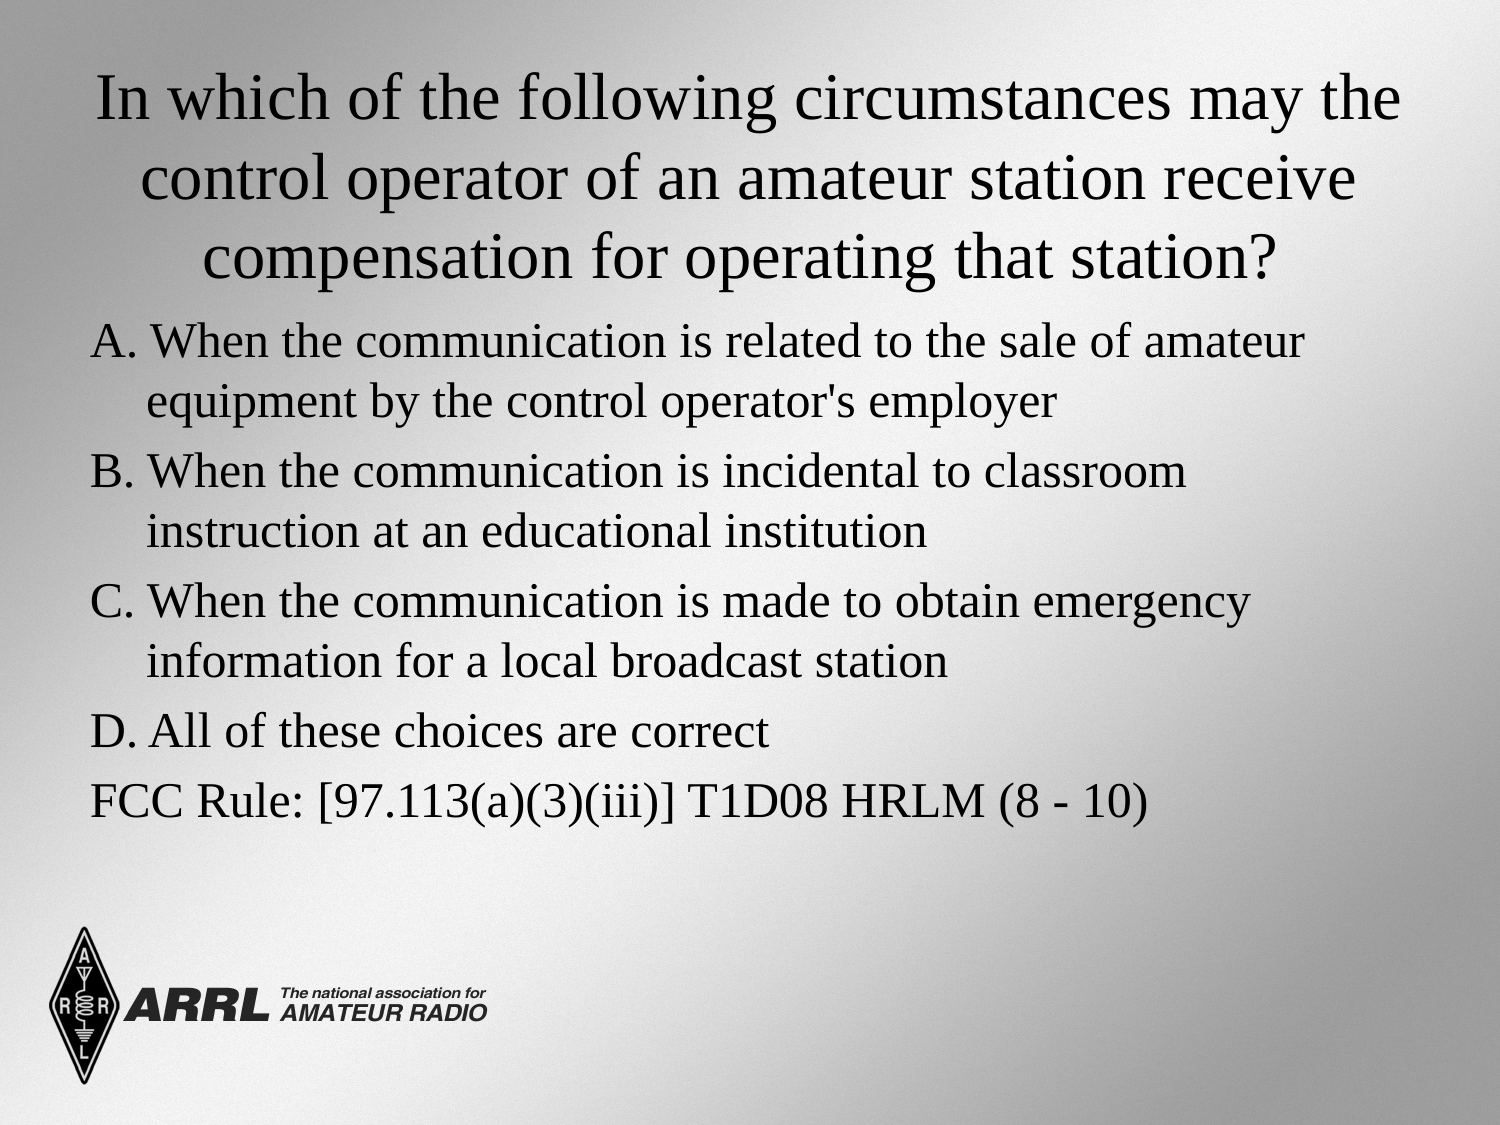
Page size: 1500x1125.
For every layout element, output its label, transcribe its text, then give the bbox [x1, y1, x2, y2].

picture [0, 0, 1500, 1125]
title In which of the following circumstances may the control operator of an amateur station receive compensation for operating that station? [75, 45, 1425, 233]
list A. When the communication is related to the sale of amateur equipment by the control operator's employer B. When the communication is incidental to classroom instruction at an educational institution C. When the communication is made to obtain emergency information for a local broadcast station D. All of these choices are correct FCC Rule: [97.113(a)(3)(iii)] T1D08 HRLM (8 - 10) [75, 299, 1425, 1005]
